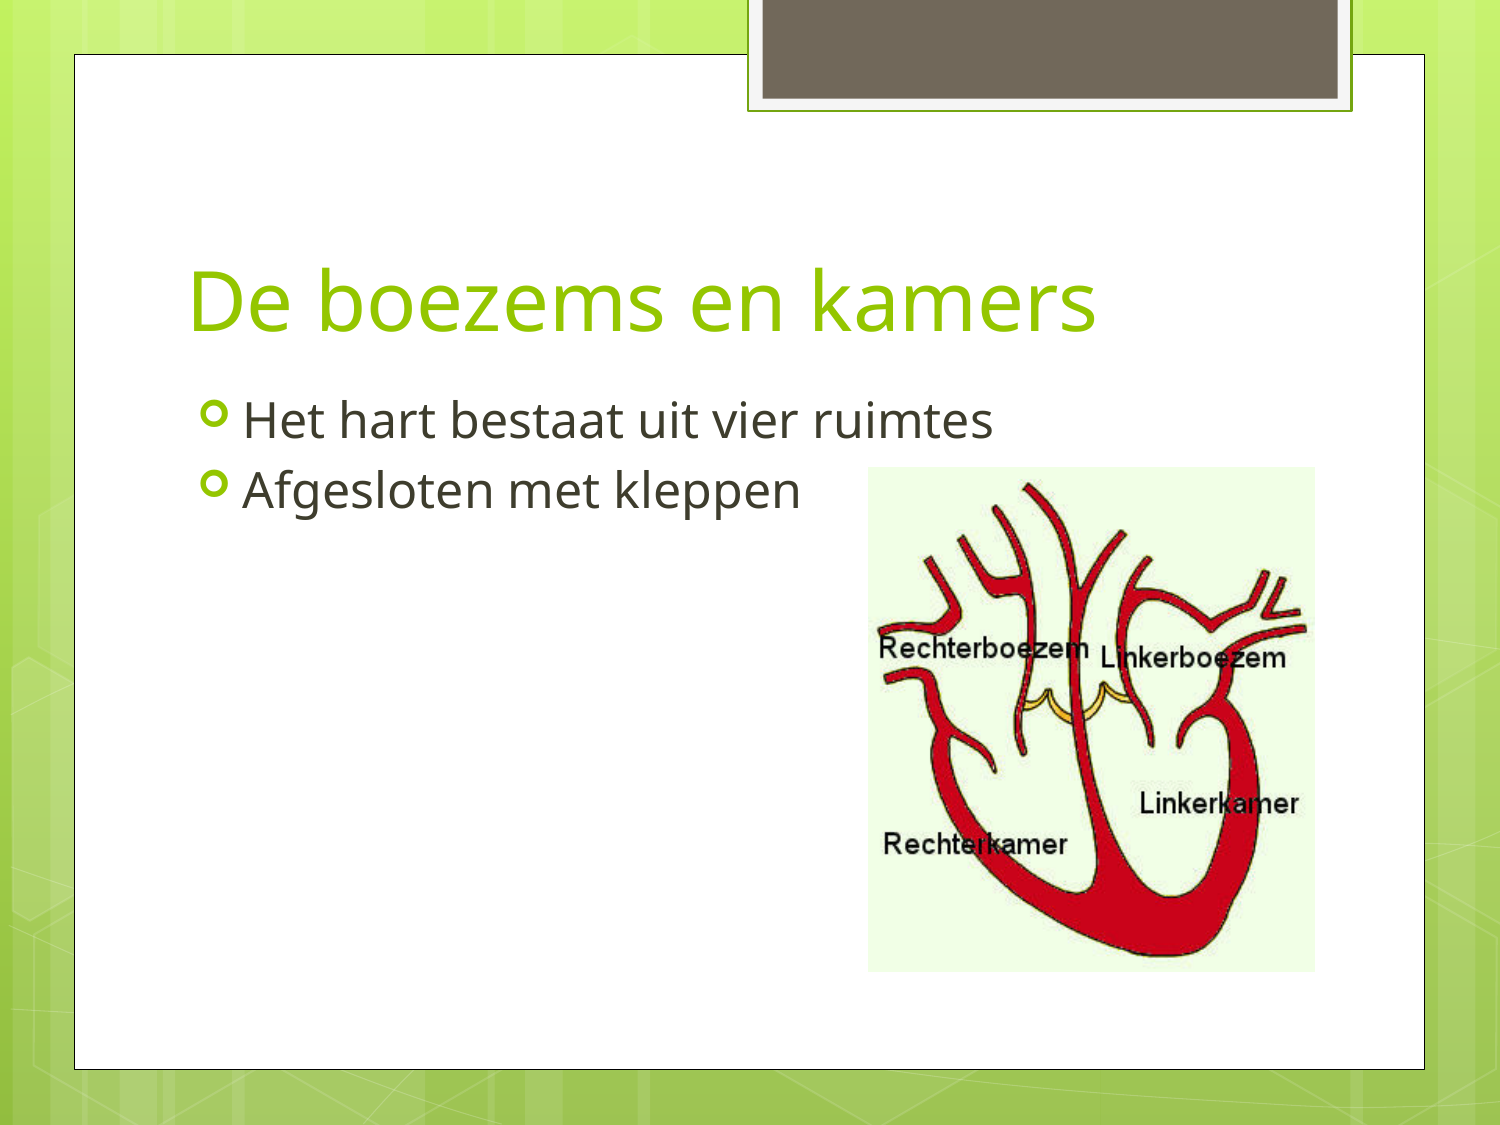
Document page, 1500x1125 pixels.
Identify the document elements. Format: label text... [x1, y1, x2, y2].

picture [867, 467, 1316, 972]
title De boezems en kamers [171, 168, 1324, 357]
list Het hart bestaat uit vier ruimtes Afgesloten met kleppen [171, 381, 1283, 957]
